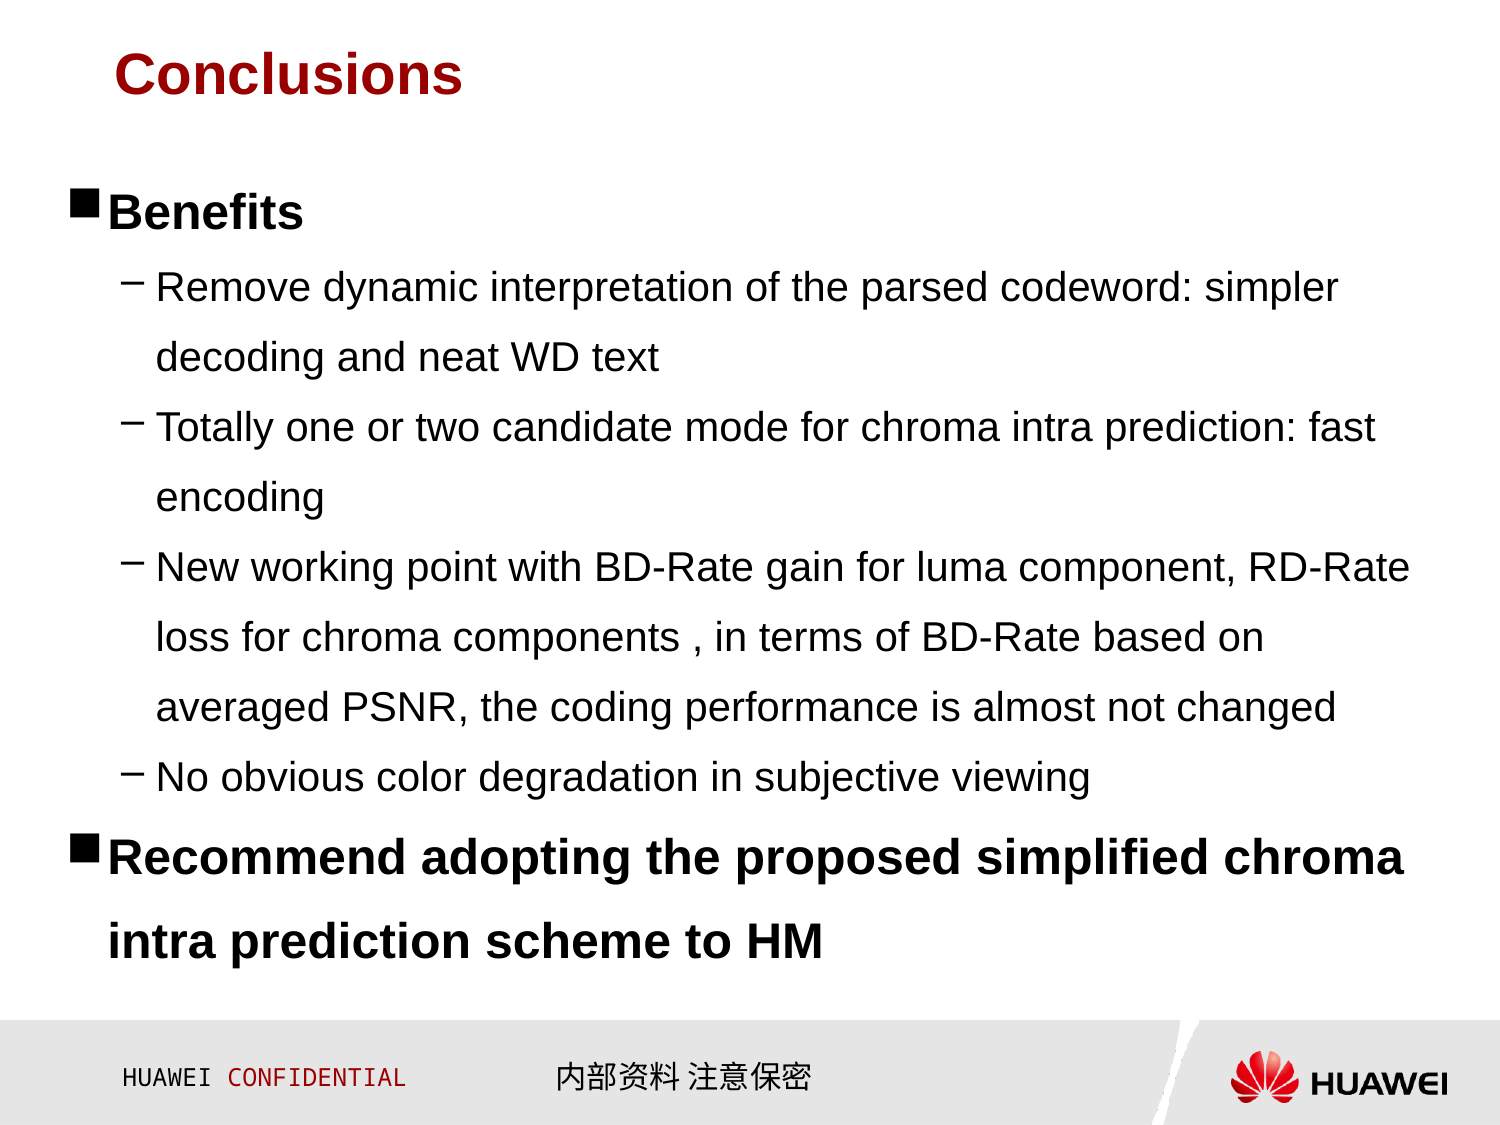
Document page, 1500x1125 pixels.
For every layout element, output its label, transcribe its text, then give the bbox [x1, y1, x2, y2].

title Conclusions [101, 18, 1426, 124]
picture [0, 1020, 1500, 1125]
list Benefits Remove dynamic interpretation of the parsed codeword: simpler decoding and neat WD text Totally one or two candidate mode for chroma intra prediction: fast encoding New working point with BD-Rate gain for luma component, RD-Rate loss for chroma components , in terms of BD-Rate based on averaged PSNR, the coding performance is almost not changed No obvious color degradation in subjective viewing Recommend adopting the proposed simplified chroma intra prediction scheme to HM [52, 148, 1448, 1006]
